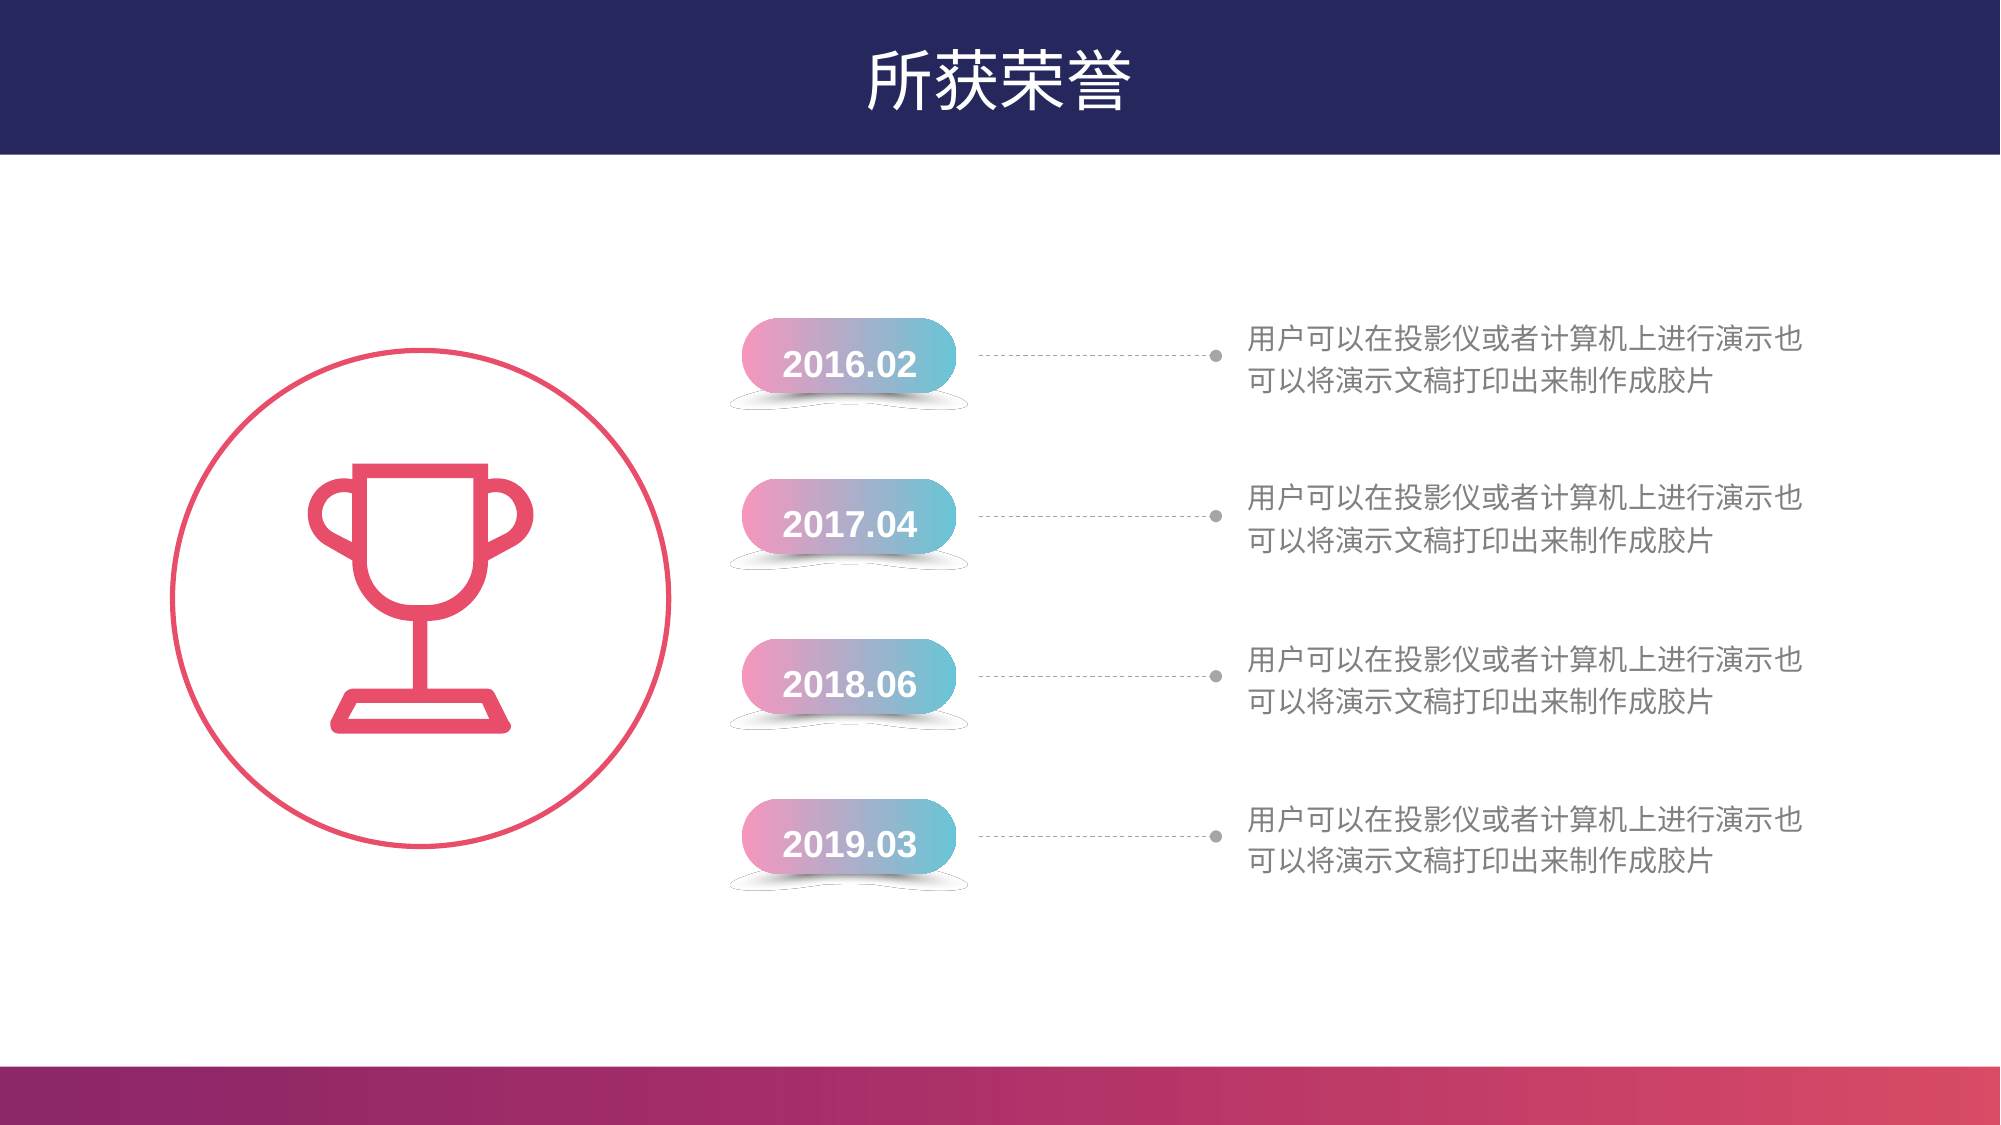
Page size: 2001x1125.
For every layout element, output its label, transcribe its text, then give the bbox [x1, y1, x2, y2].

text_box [978, 786, 1830, 887]
text_box 所获荣誉 [407, 31, 1593, 126]
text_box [978, 465, 1830, 566]
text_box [978, 306, 1830, 407]
picture [0, 0, 2000, 154]
text_box [171, 349, 670, 848]
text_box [978, 627, 1830, 728]
picture [0, 1067, 2000, 1125]
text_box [730, 318, 968, 891]
